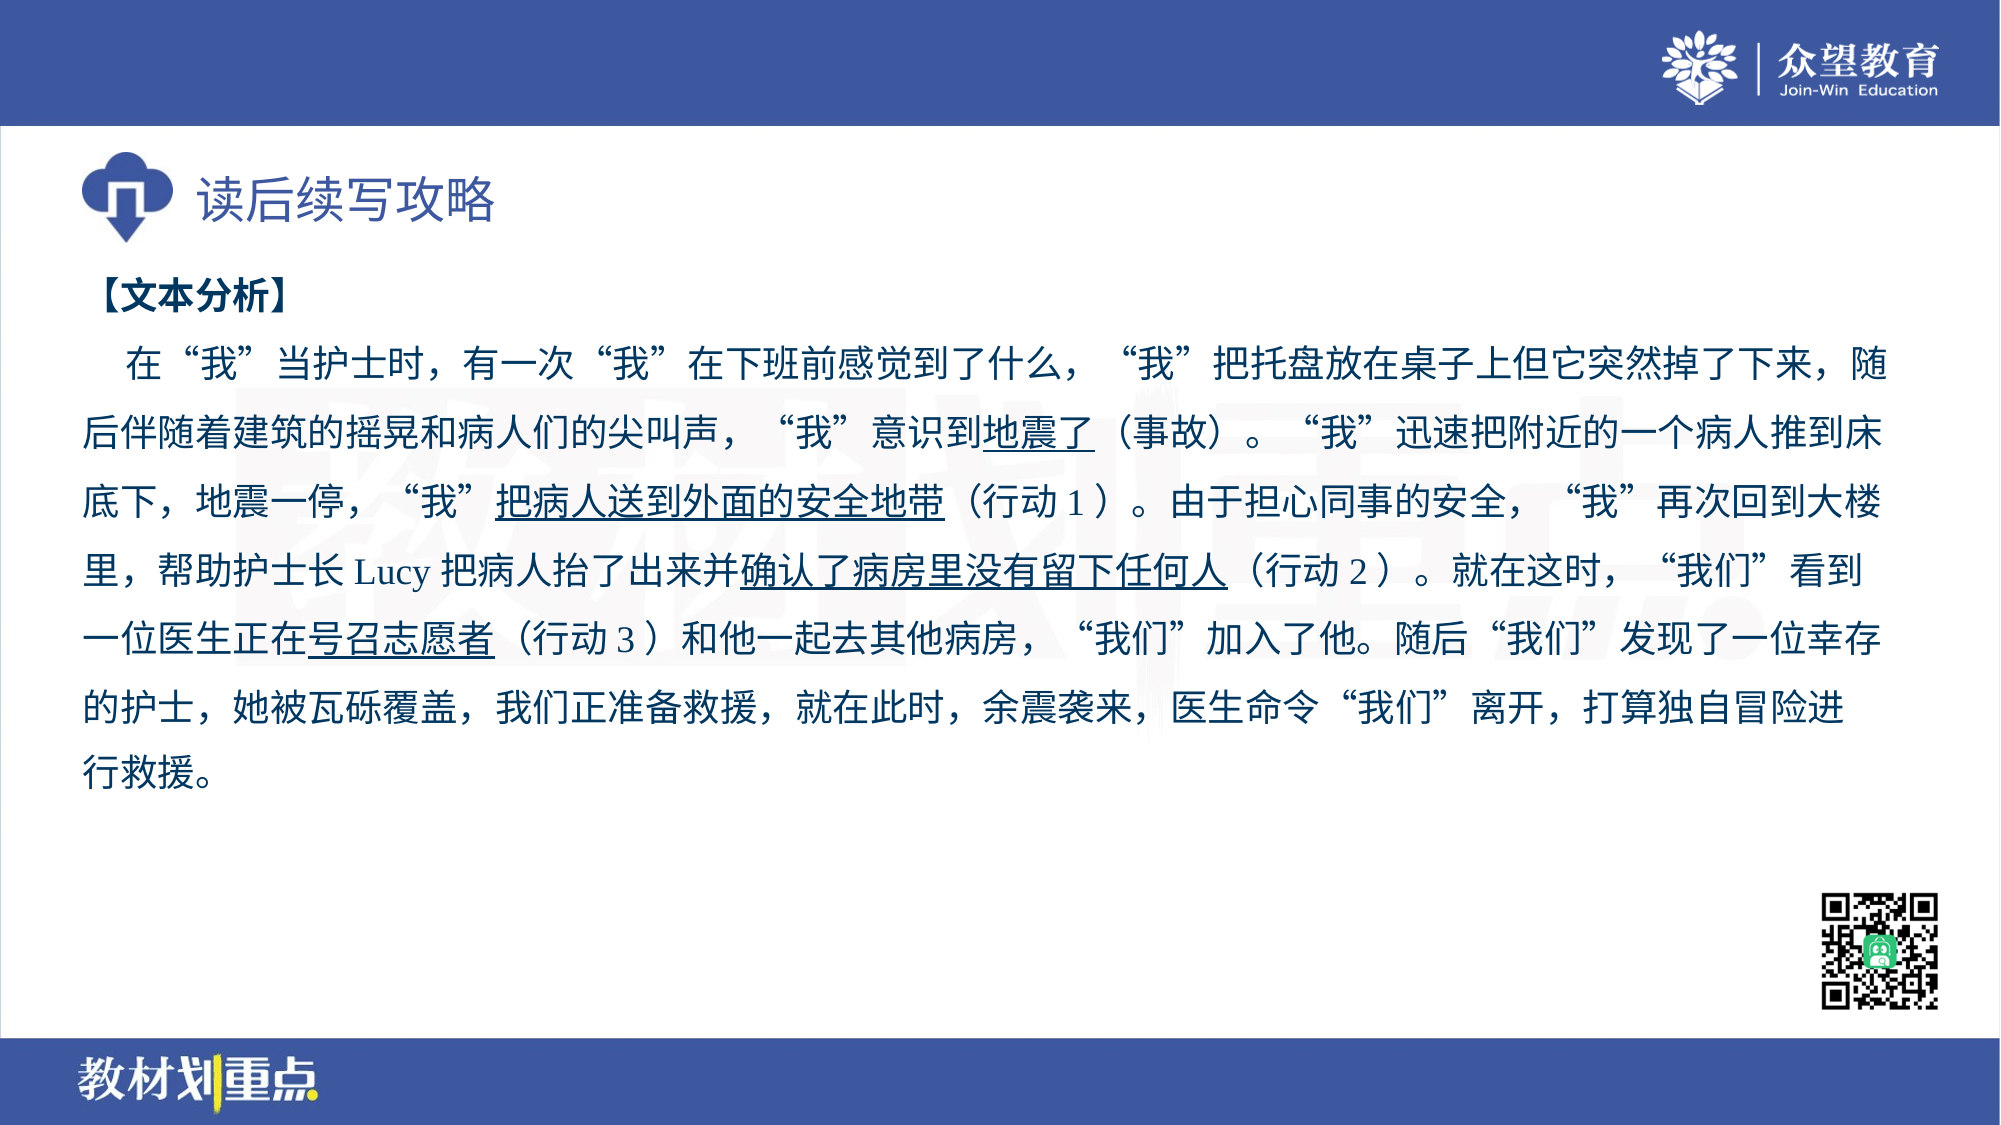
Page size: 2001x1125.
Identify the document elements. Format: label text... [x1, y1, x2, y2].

text_box 【文本分析】 在“我”当护士时，有一次“我”在下班前感觉到了什么，“我”把托盘放在桌子上但它突然掉了下来，随 后伴随着建筑的摇晃和病人们的尖叫声，“我”意识到地震了（事故）。“我”迅速把附近的一个病人推到床 底下，地震一停，“我”把病人送到外面的安全地带（行动1）。由于担心同事的安全，“我”再次回到大楼 里，帮助护士长Lucy把病人抬了出来并确认了病房里没有留下任何人（行动2）。就在这时，“我们”看到 一位医生正在号召志愿者（行动3）和他一起去其他病房，“我们”加入了他。随后“我们”发现了一位幸存 的护士，她被瓦砾覆盖，我们正准备救援，就在此时，余震袭来，医生命令“我们”离开，打算独自冒险进 行救援。 [82, 248, 1817, 788]
picture [0, 0, 2000, 1125]
